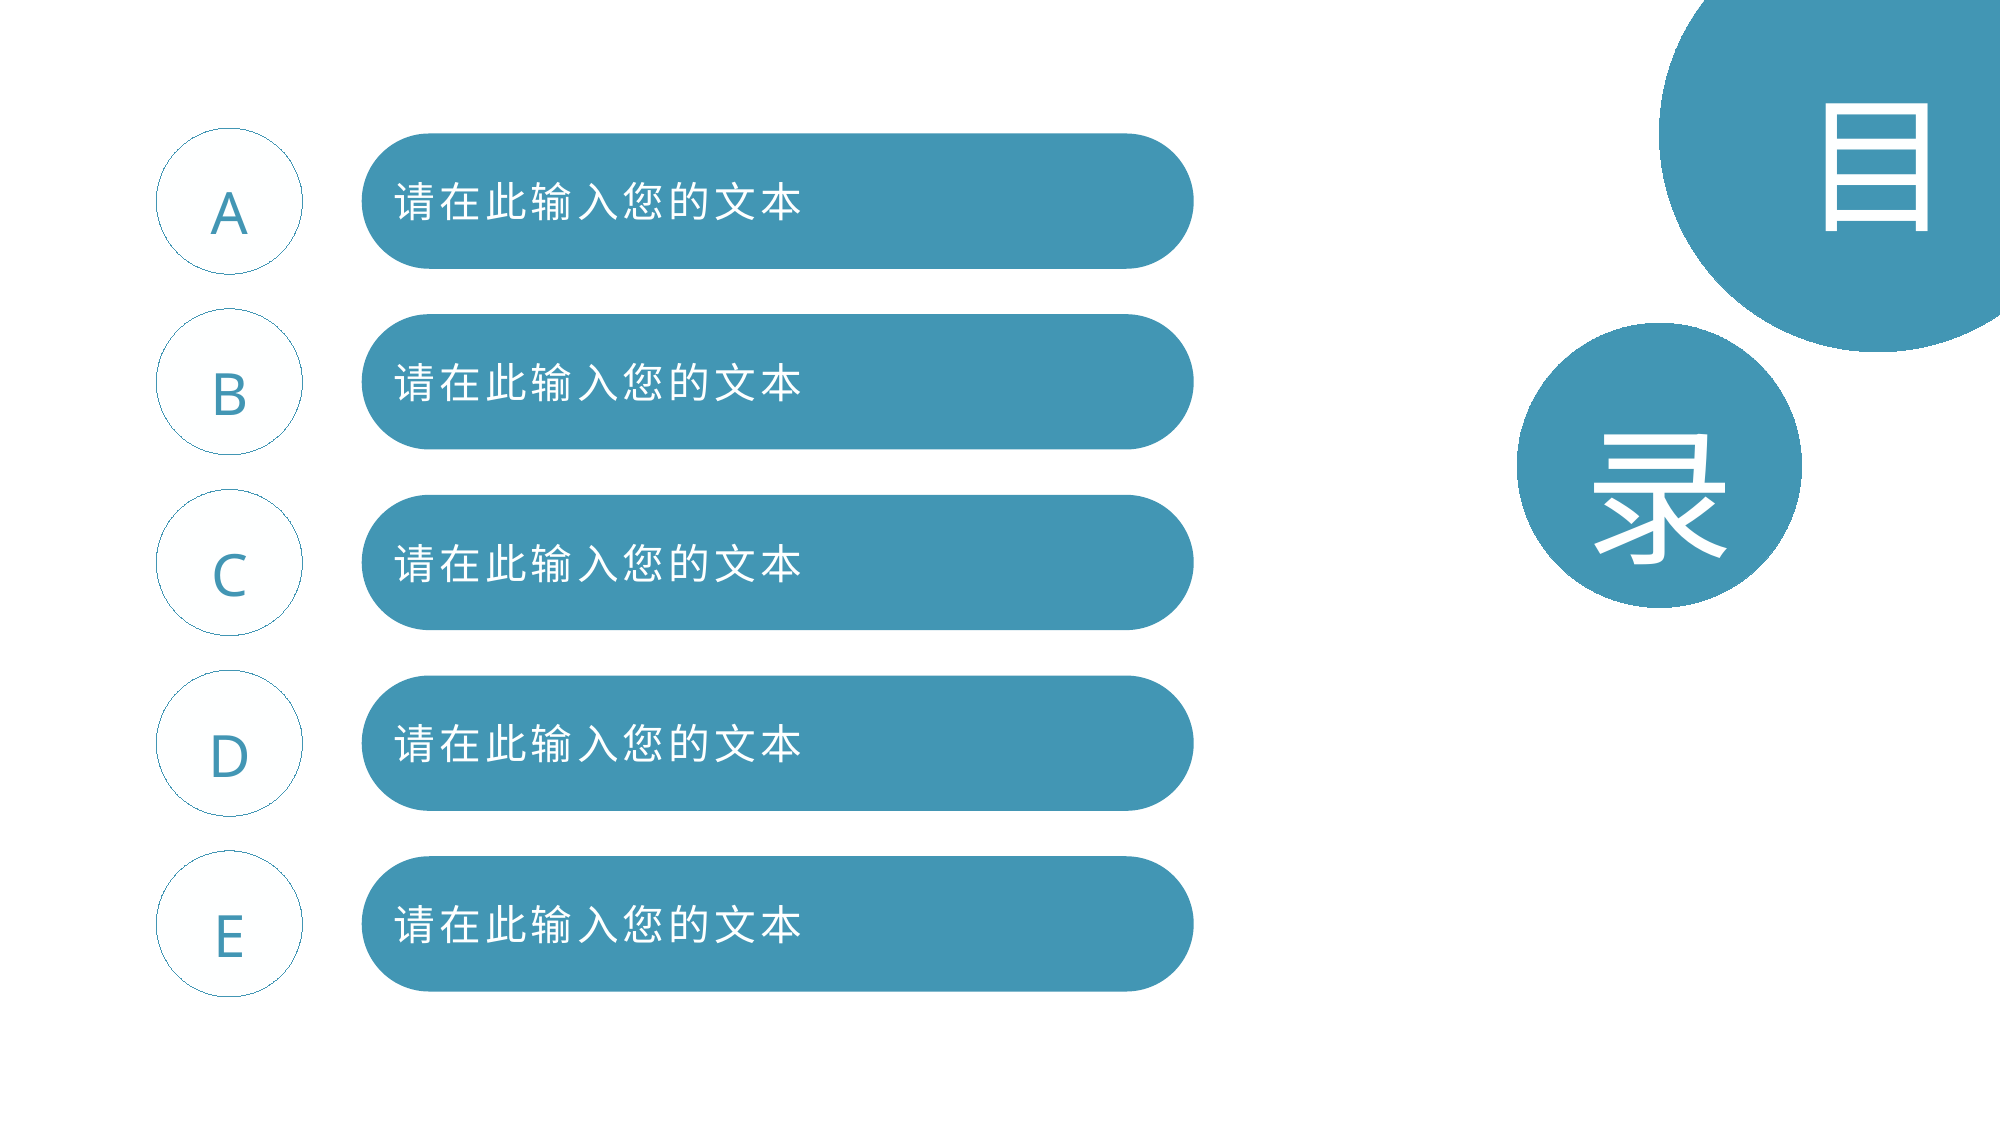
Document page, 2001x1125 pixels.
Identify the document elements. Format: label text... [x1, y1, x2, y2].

text_box 请在此输入您的文本 [361, 133, 1194, 269]
text_box 目 [1659, 0, 2000, 352]
text_box D [156, 670, 303, 817]
text_box C [156, 489, 303, 636]
text_box E [156, 850, 303, 997]
text_box 请在此输入您的文本 [361, 314, 1194, 450]
text_box 请在此输入您的文本 [361, 856, 1194, 992]
text_box 请在此输入您的文本 [361, 494, 1194, 631]
text_box B [156, 308, 303, 455]
text_box A [156, 128, 303, 275]
text_box 请在此输入您的文本 [361, 675, 1194, 811]
text_box 录 [1517, 323, 1802, 608]
